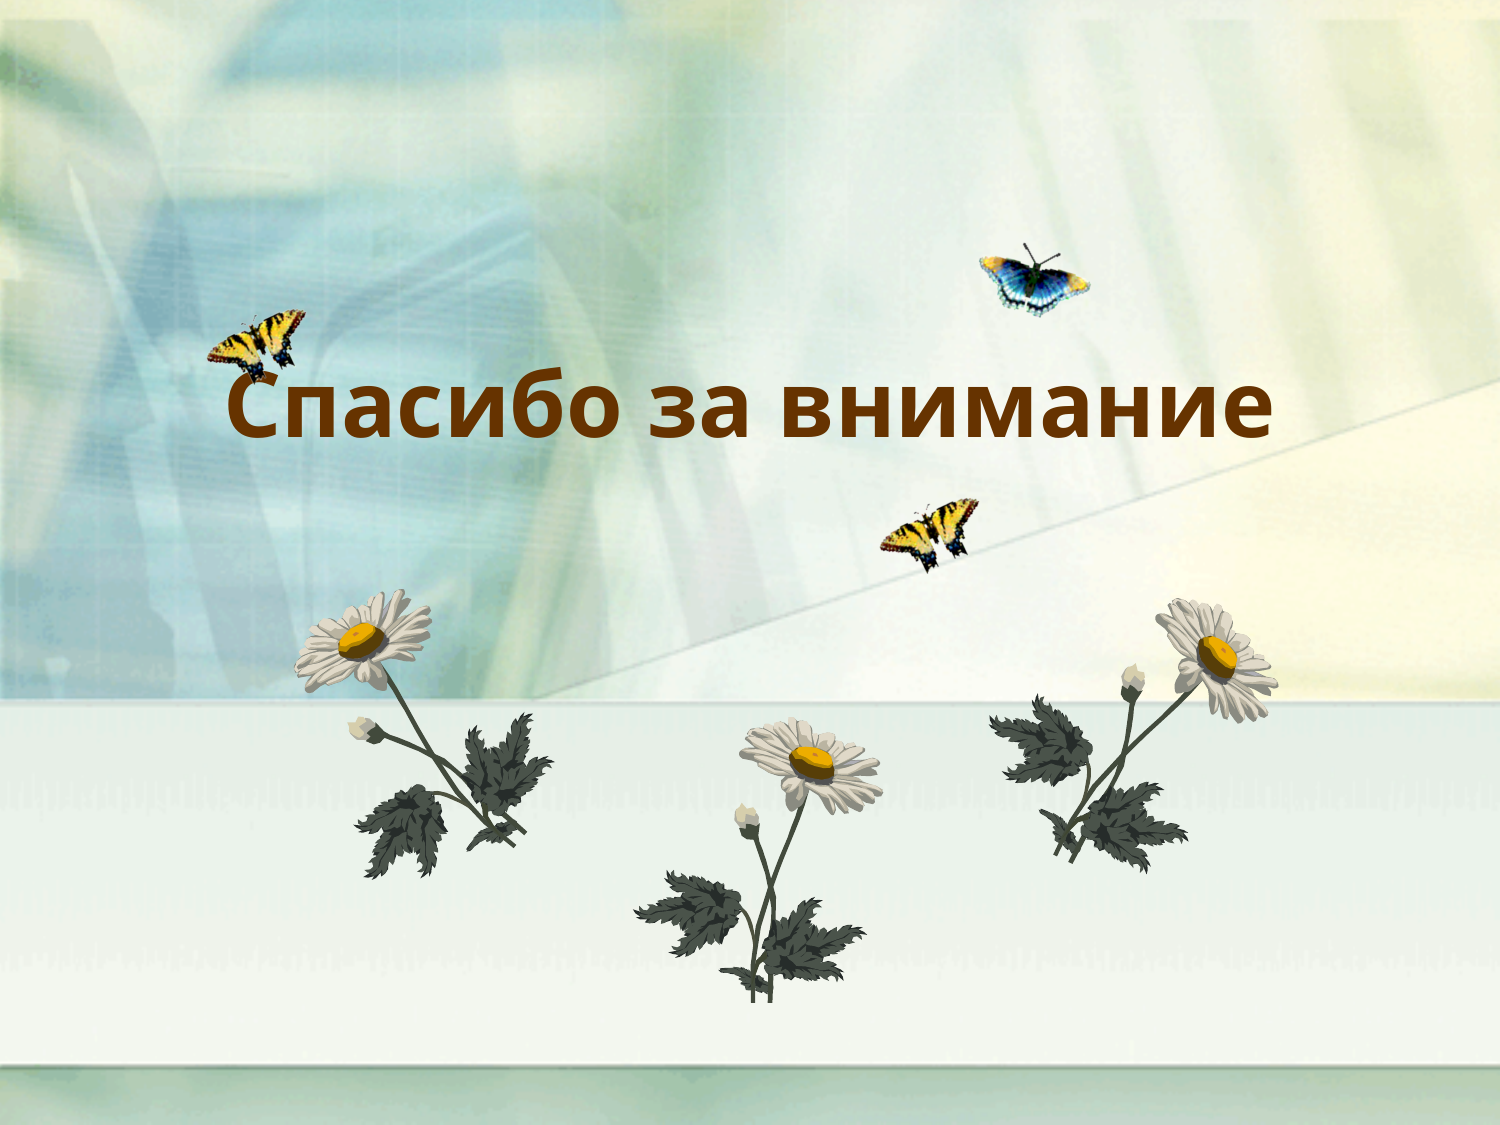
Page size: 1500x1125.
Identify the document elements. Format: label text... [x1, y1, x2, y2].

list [962, 243, 1102, 322]
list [194, 302, 320, 381]
picture [0, 0, 1500, 1125]
list Спасибо за внимание [76, 337, 1424, 729]
